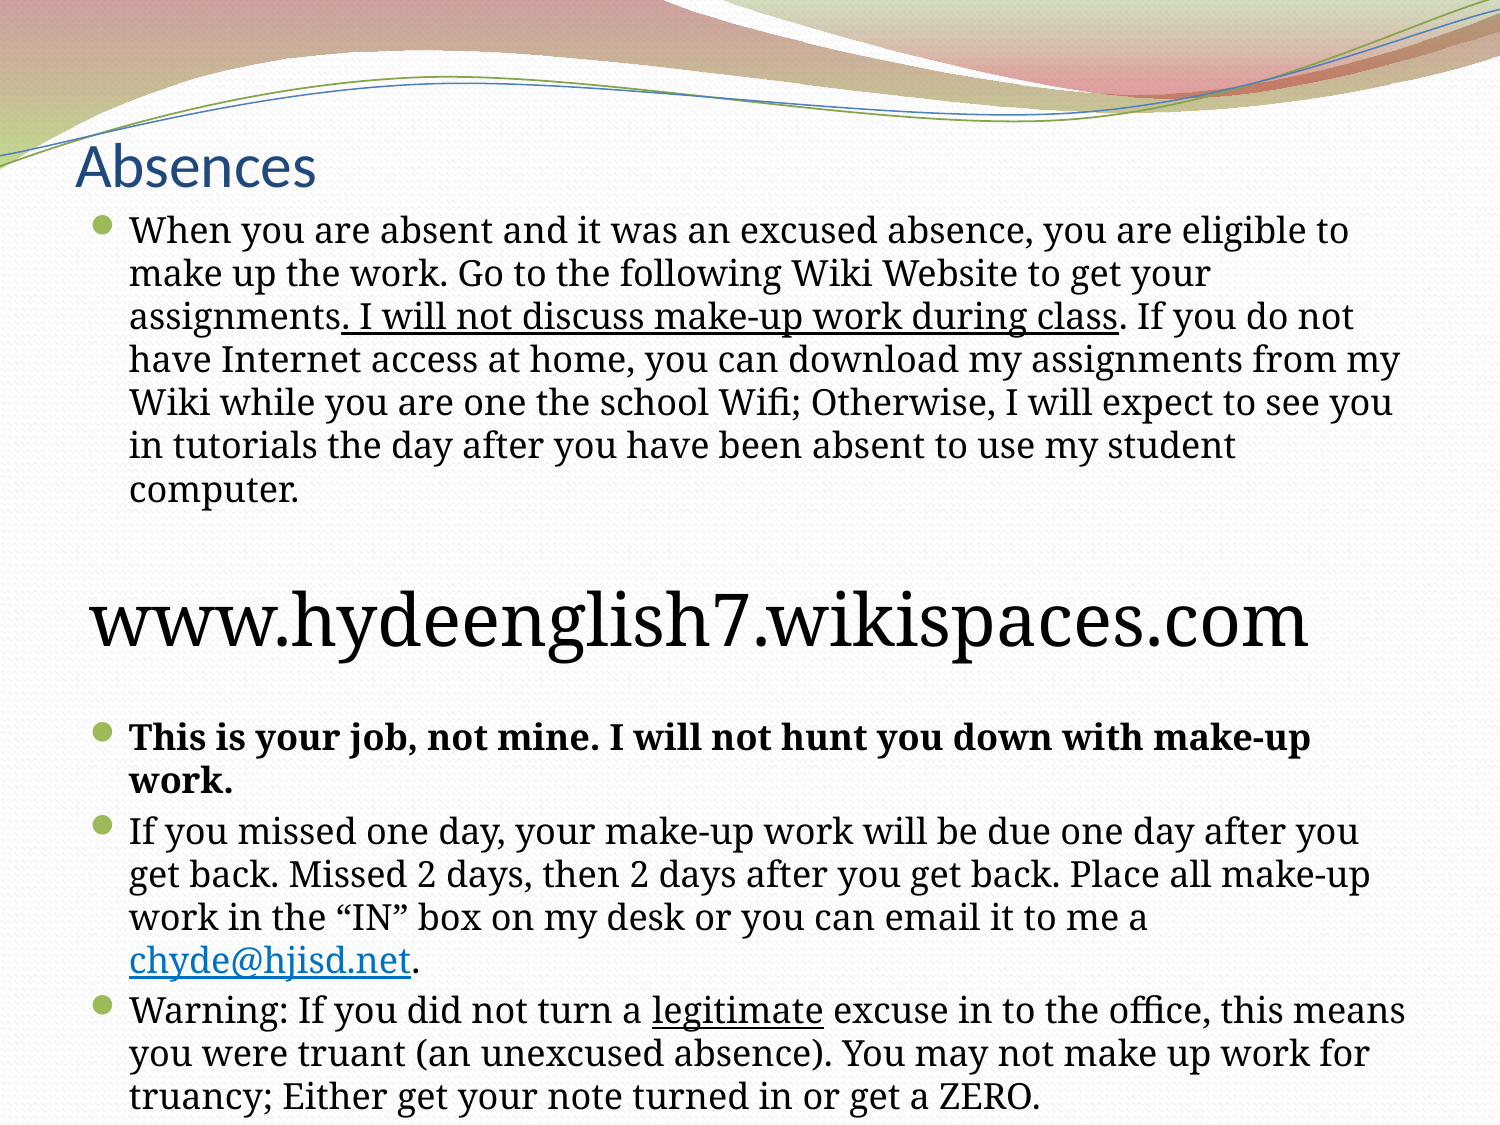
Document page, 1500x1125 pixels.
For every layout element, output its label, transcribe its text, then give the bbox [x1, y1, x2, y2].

list When you are absent and it was an excused absence, you are eligible to make up the work. Go to the following Wiki Website to get your assignments. I will not discuss make-up work during class. If you do not have Internet access at home, you can download my assignments from my Wiki while you are one the school Wifi; Otherwise, I will expect to see you in tutorials the day after you have been absent to use my student computer. www.hydeenglish7.wikispaces.com This is your job, not mine. I will not hunt you down with make-up work. If you missed one day, your make-up work will be due one day after you get back. Missed 2 days, then 2 days after you get back. Place all make-up work in the “IN” box on my desk or you can email it to me a chyde@hjisd.net. Warning: If you did not turn a legitimate excuse in to the office, this means you were truant (an unexcused absence). You may not make up work for truancy; Either get your note turned in or get a ZERO. [75, 200, 1425, 1125]
title Absences [75, 115, 1425, 200]
